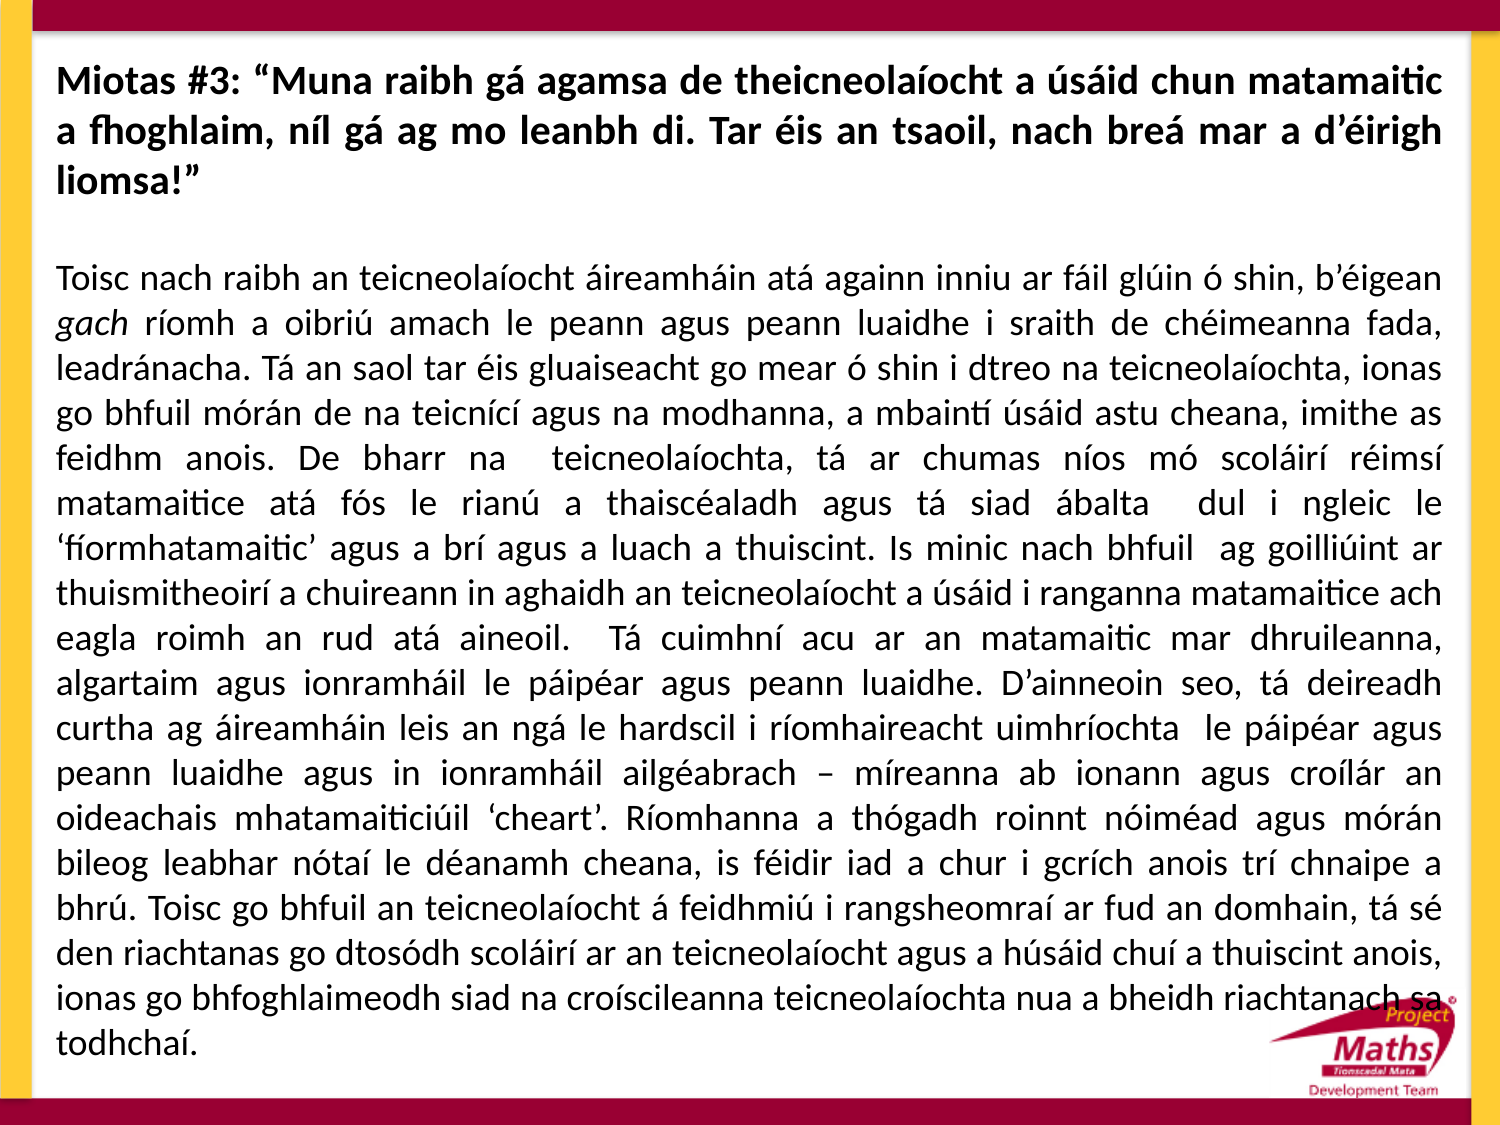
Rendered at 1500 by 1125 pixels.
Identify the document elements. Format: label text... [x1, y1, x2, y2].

picture [1269, 987, 1466, 1098]
text_box Miotas #3: “Muna raibh gá agamsa de theicneolaíocht a úsáid chun matamaitic a fhoghlaim, níl gá ag mo leanbh di. Tar éis an tsaoil, nach breá mar a d’éirigh liomsa!” Toisc nach raibh an teicneolaíocht áireamháin atá againn inniu ar fáil glúin ó shin, b’éigean gach ríomh a oibriú amach le peann agus peann luaidhe i sraith de chéimeanna fada, leadránacha. Tá an saol tar éis gluaiseacht go mear ó shin i dtreo na teicneolaíochta, ionas go bhfuil mórán de na teicnící agus na modhanna, a mbaintí úsáid astu cheana, imithe as feidhm anois. De bharr na teicneolaíochta, tá ar chumas níos mó scoláirí réimsí matamaitice atá fós le rianú a thaiscéaladh agus tá siad ábalta dul i ngleic le ‘fíormhatamaitic’ agus a brí agus a luach a thuiscint. Is minic nach bhfuil ag goilliúint ar thuismitheoirí a chuireann in aghaidh an teicneolaíocht a úsáid i ranganna matamaitice ach eagla roimh an rud atá aineoil. Tá cuimhní acu ar an matamaitic mar dhruileanna, algartaim agus ionramháil le páipéar agus peann luaidhe. D’ainneoin seo, tá deireadh curtha ag áireamháin leis an ngá le hardscil i ríomhaireacht uimhríochta le páipéar agus peann luaidhe agus in ionramháil ailgéabrach – míreanna ab ionann agus croílár an oideachais mhatamaiticiúil ‘cheart’. Ríomhanna a thógadh roinnt nóiméad agus mórán bileog leabhar nótaí le déanamh cheana, is féidir iad a chur i gcrích anois trí chnaipe a bhrú. Toisc go bhfuil an teicneolaíocht á feidhmiú i rangsheomraí ar fud an domhain, tá sé den riachtanas go dtosódh scoláirí ar an teicneolaíocht agus a húsáid chuí a thuiscint anois, ionas go bhfoghlaimeodh siad na croíscileanna teicneolaíochta nua a bheidh riachtanach sa todhchaí. [41, 45, 1459, 1070]
